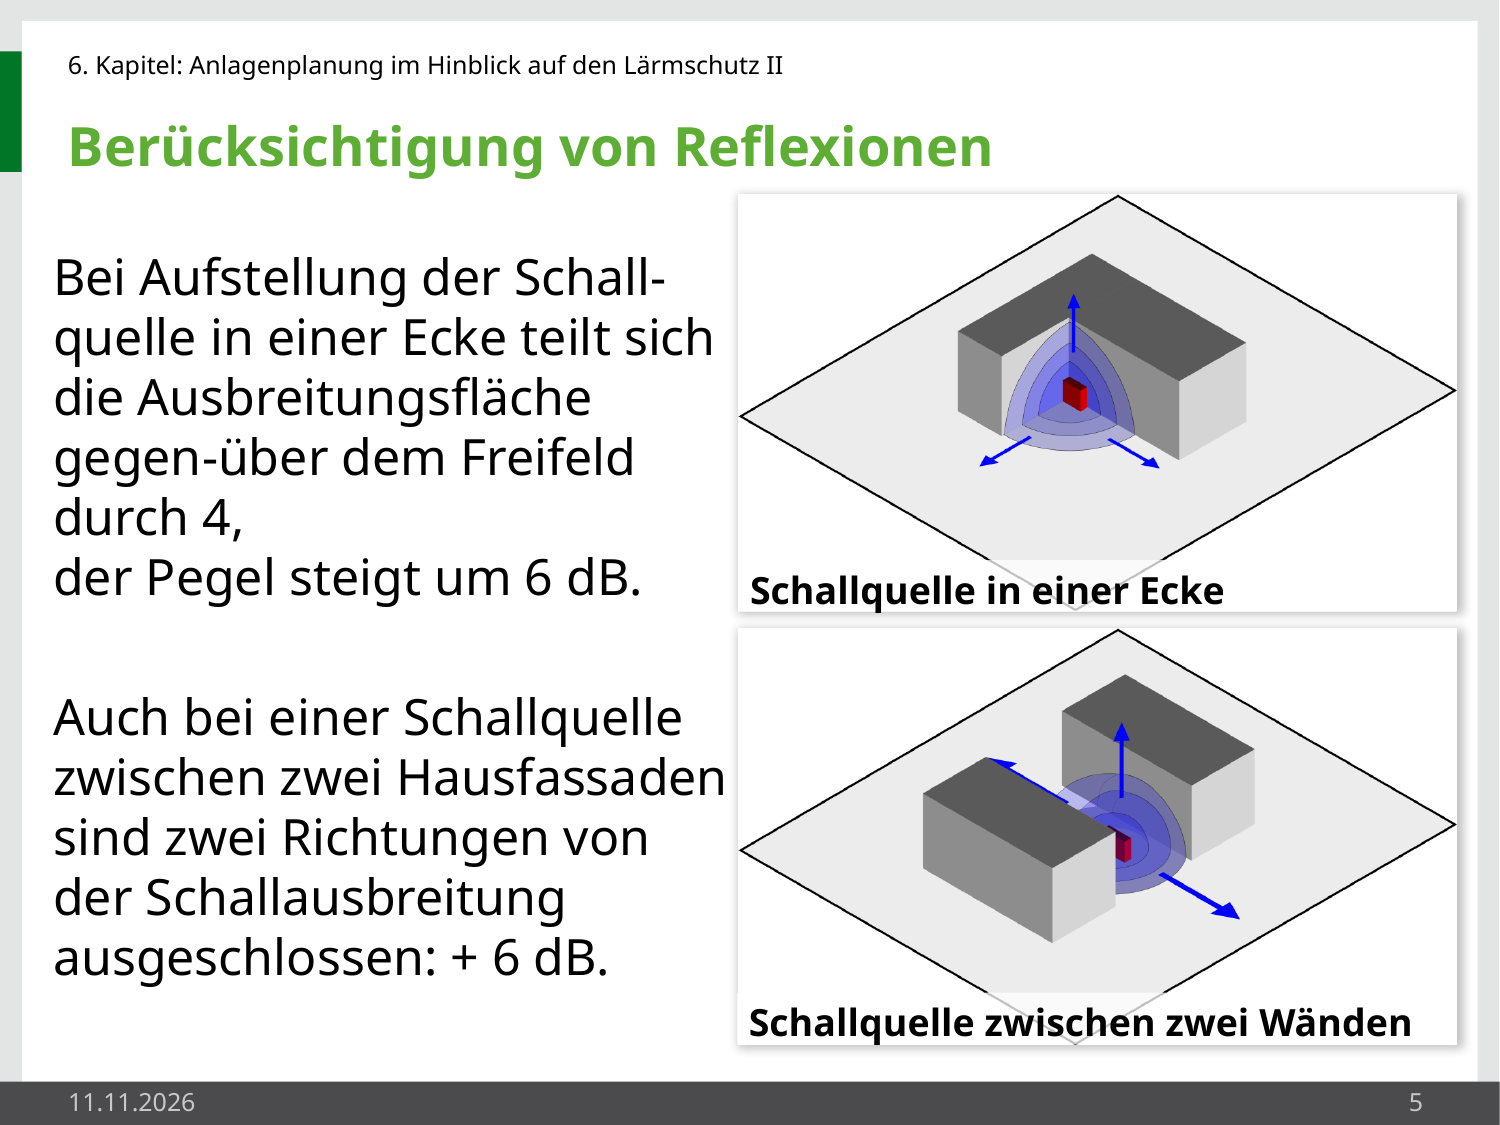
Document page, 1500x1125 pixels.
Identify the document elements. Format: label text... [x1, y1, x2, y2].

picture [737, 194, 1457, 611]
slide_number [68, 1082, 231, 1125]
list Bei Aufstellung der Schall-quelle in einer Ecke teilt sich die Ausbreitungsfläche gegen-über dem Freifeld durch 4, der Pegel steigt um 6 dB. Auch bei einer Schallquelle zwischen zwei Hausfassaden sind zwei Richtungen von der Schallausbreitung ausgeschlossen: + 6 dB. [53, 245, 737, 1047]
slide_number 5 [1331, 1082, 1423, 1125]
title Berücksichtigung von Reflexionen [67, 77, 1427, 178]
picture [737, 628, 1457, 1046]
